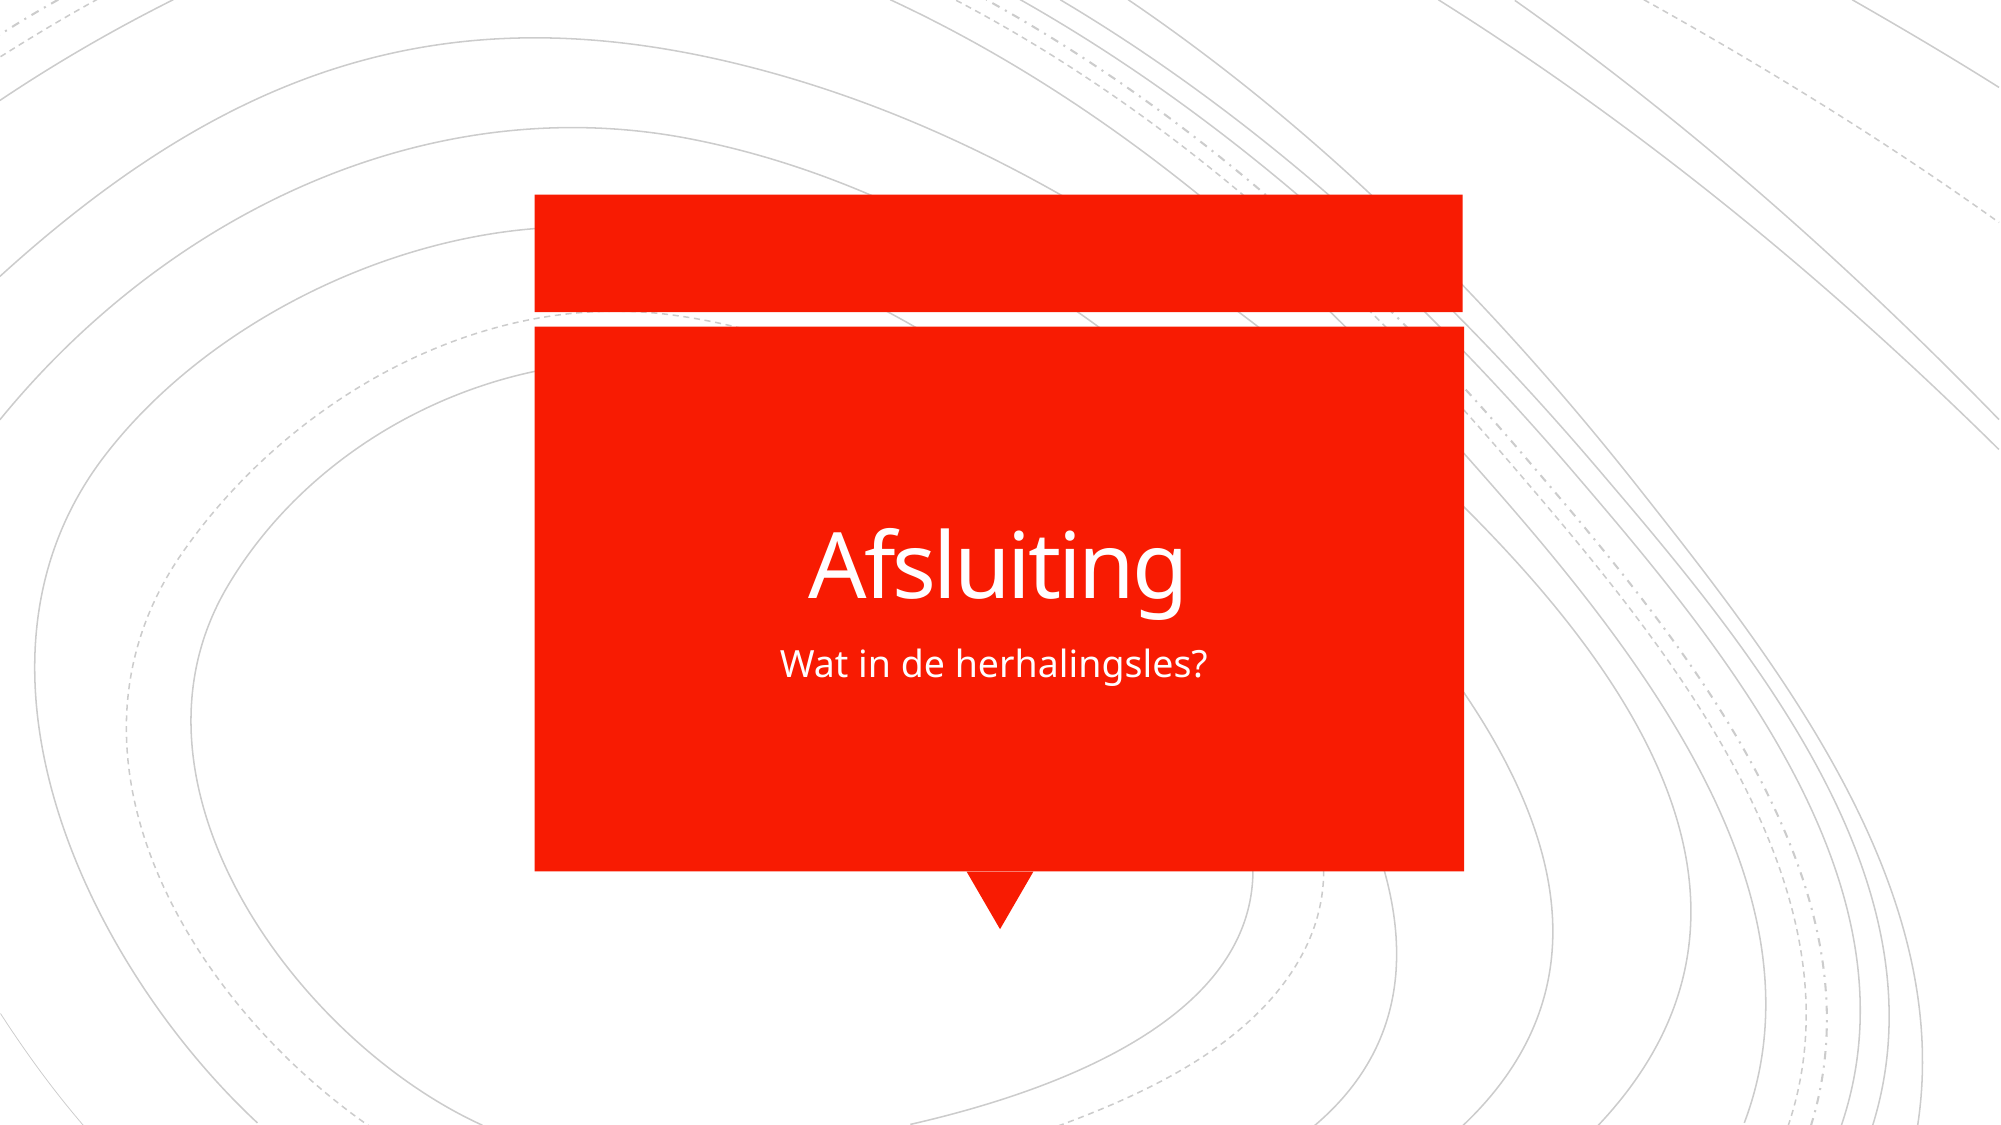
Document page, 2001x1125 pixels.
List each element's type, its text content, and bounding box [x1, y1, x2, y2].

title Afsluiting [548, 340, 1450, 618]
list Wat in de herhalingsles? [548, 631, 1450, 859]
